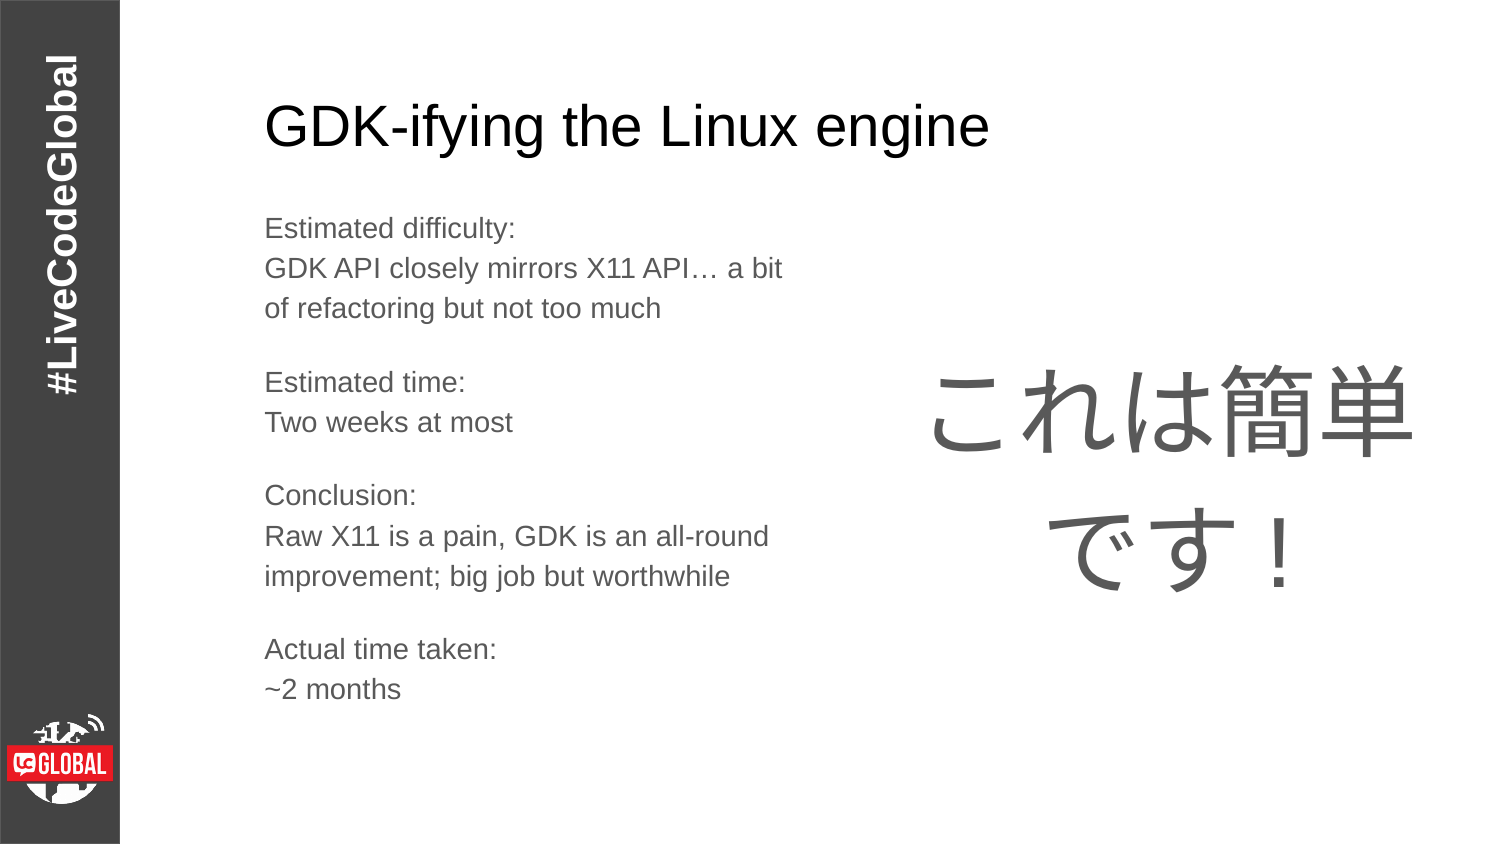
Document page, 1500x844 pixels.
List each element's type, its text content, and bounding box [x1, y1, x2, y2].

title GDK-ifying the Linux engine [249, 72, 1417, 167]
list Estimated difficulty: GDK API closely mirrors X11 API… a bit of refactoring but not too much Estimated time: Two weeks at most Conclusion: Raw X11 is a pain, GDK is an all-round improvement; big job but worthwhile Actual time taken: ~2 months [249, 189, 813, 750]
picture [7, 714, 113, 804]
list これは簡単です! [885, 189, 1449, 750]
